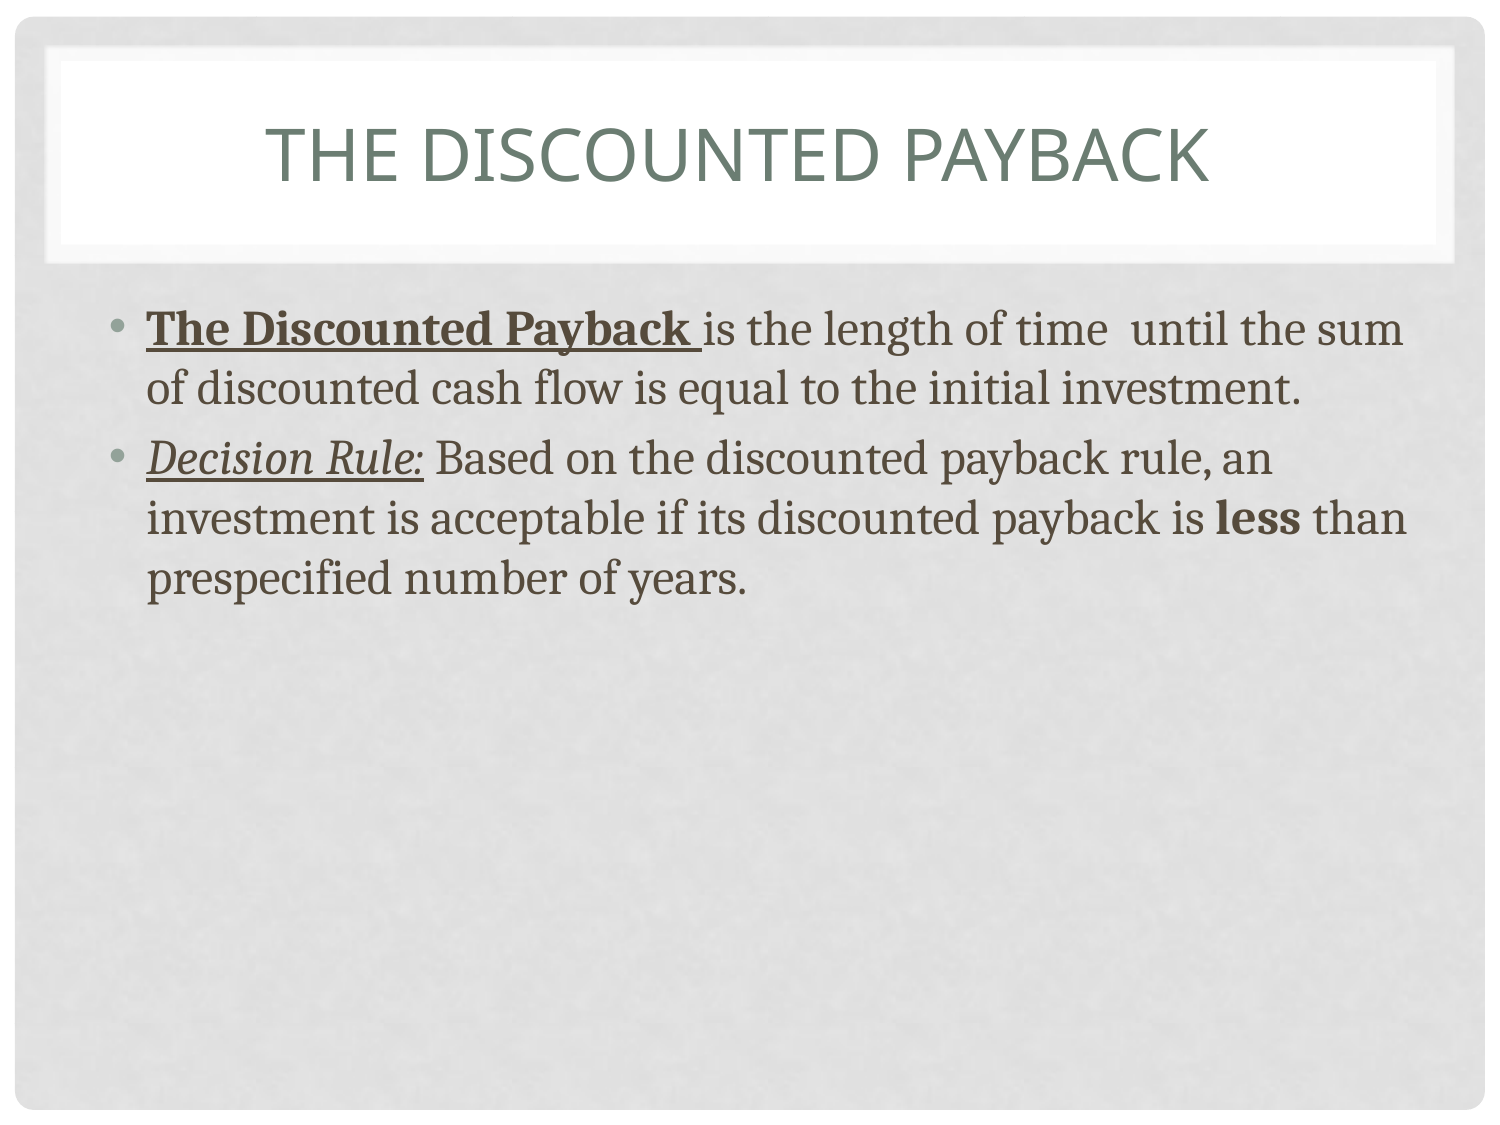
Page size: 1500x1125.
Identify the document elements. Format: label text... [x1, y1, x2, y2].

list The Discounted Payback is the length of time until the sum of discounted cash flow is equal to the initial investment. Decision Rule: Based on the discounted payback rule, an investment is acceptable if its discounted payback is less than prespecified number of years. [75, 287, 1425, 1005]
title The Discounted Payback [69, 66, 1425, 238]
